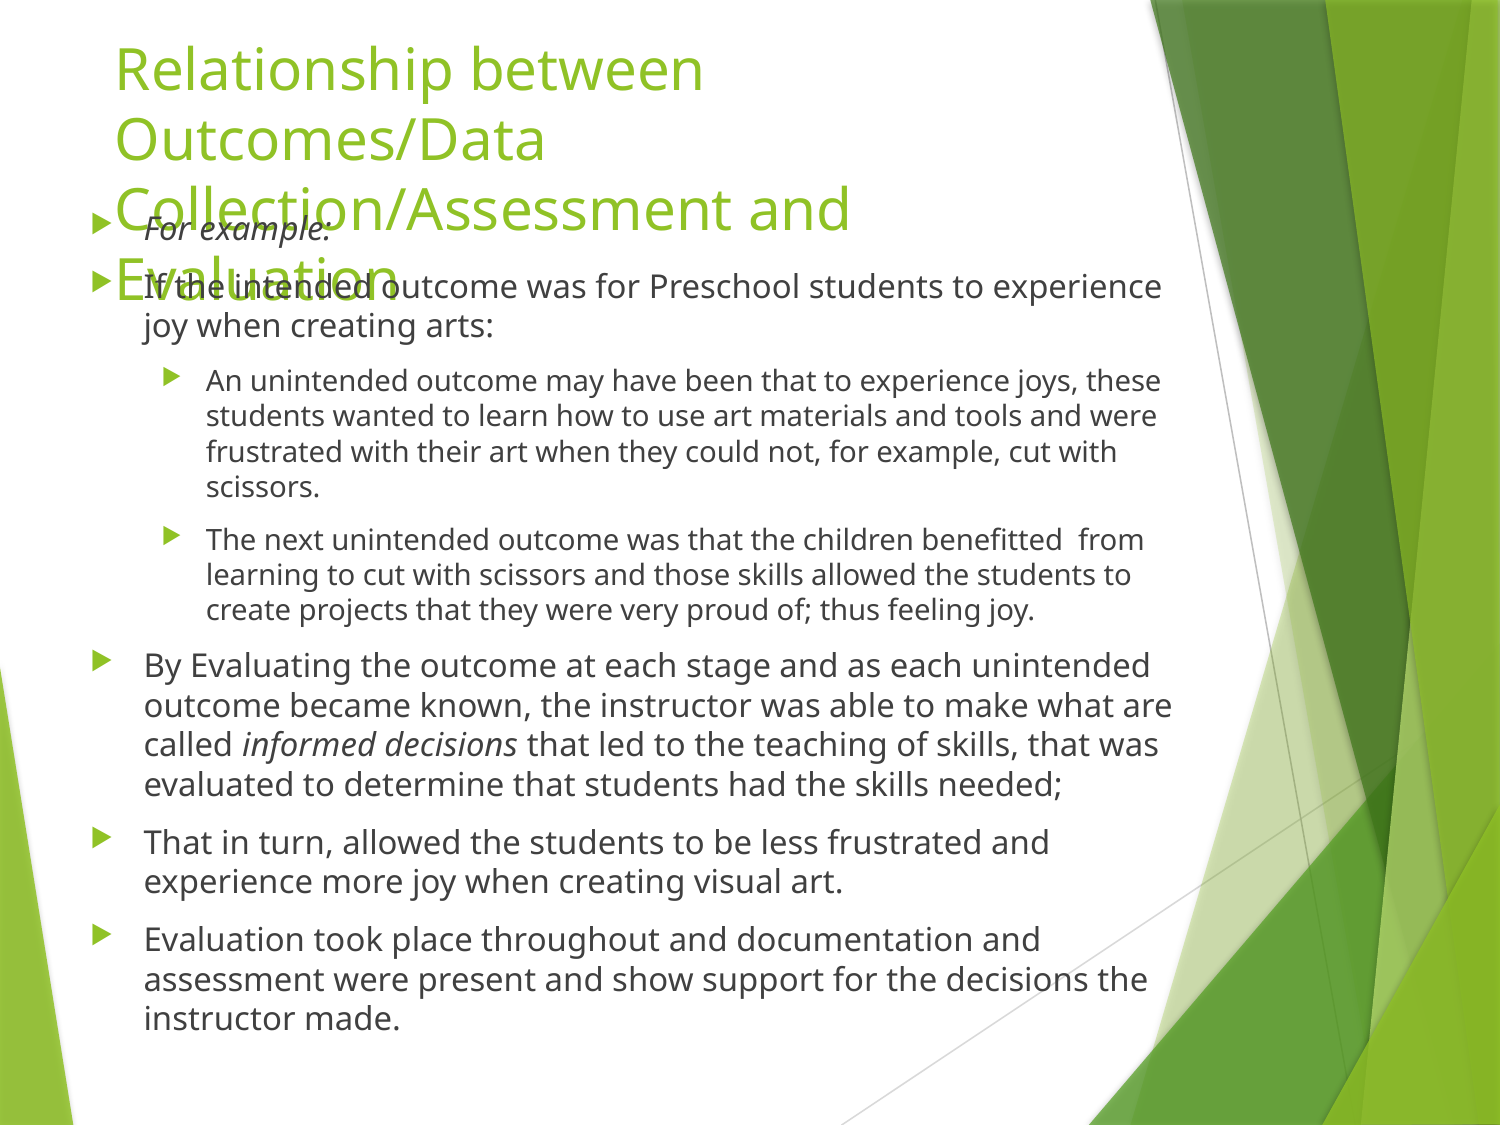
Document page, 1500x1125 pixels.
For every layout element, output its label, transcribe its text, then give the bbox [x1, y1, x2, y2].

title Relationship between Outcomes/Data Collection/Assessment and Evaluation [99, 24, 1142, 200]
list For example: If the intended outcome was for Preschool students to experience joy when creating arts: An unintended outcome may have been that to experience joys, these students wanted to learn how to use art materials and tools and were frustrated with their art when they could not, for example, cut with scissors. The next unintended outcome was that the children benefitted from learning to cut with scissors and those skills allowed the students to create projects that they were very proud of; thus feeling joy. By Evaluating the outcome at each stage and as each unintended outcome became known, the instructor was able to make what are called informed decisions that led to the teaching of skills, that was evaluated to determine that students had the skills needed; That in turn, allowed the students to be less frustrated and experience more joy when creating visual art. Evaluation took place throughout and documentation and assessment were present and show support for the decisions the instructor made. [75, 200, 1225, 1050]
